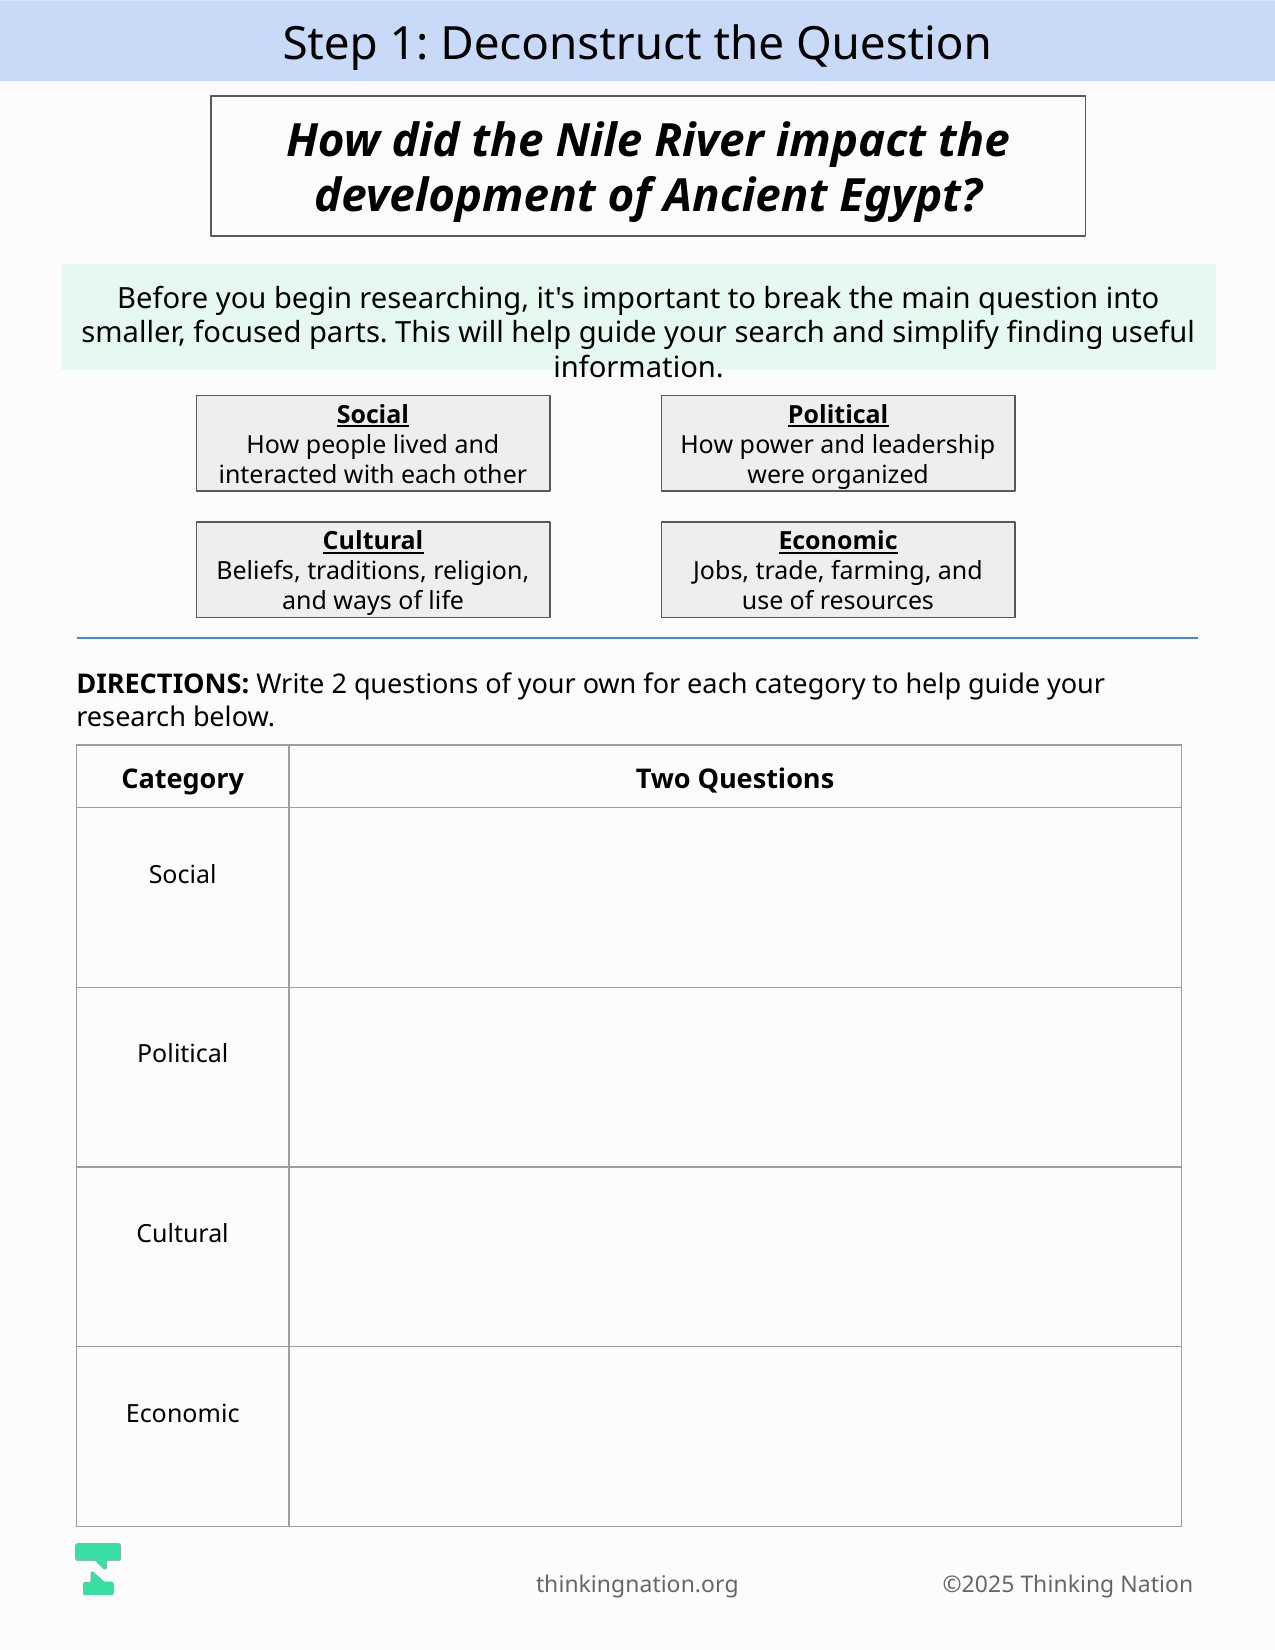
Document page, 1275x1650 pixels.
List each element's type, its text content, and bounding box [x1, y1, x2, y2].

table_cell Social [77, 808, 288, 987]
table_cell Political [77, 988, 288, 1166]
table_cell Economic [77, 1347, 288, 1526]
table_cell [290, 1347, 1181, 1526]
table_cell [290, 988, 1181, 1166]
table_cell [290, 1168, 1181, 1346]
text_box thinkingnation.org [486, 1553, 789, 1605]
text_box Political How power and leadership were organized [661, 395, 1015, 491]
text_box ©2025 Thinking Nation [907, 1553, 1210, 1605]
table_cell Cultural [77, 1168, 288, 1346]
table_header Category [77, 746, 288, 807]
text_box Step 1: Deconstruct the Question [0, 0, 1275, 82]
text_box DIRECTIONS: Write 2 questions of your own for each category to help guide your research below. [61, 651, 1236, 747]
text_box Cultural Beliefs, traditions, religion, and ways of life [196, 522, 550, 618]
text_box Social How people lived and interacted with each other [196, 395, 550, 491]
text_box How did the Nile River impact the development of Ancient Egypt? [210, 96, 1086, 237]
table_header Two Questions [290, 746, 1181, 807]
text_box Before you begin researching, it's important to break the main question into smaller, focused parts. This will help guide your search and simplify finding useful information. [61, 263, 1216, 370]
table_cell [290, 808, 1181, 987]
text_box Economic Jobs, trade, farming, and use of resources [661, 522, 1015, 618]
picture [62, 1533, 134, 1605]
